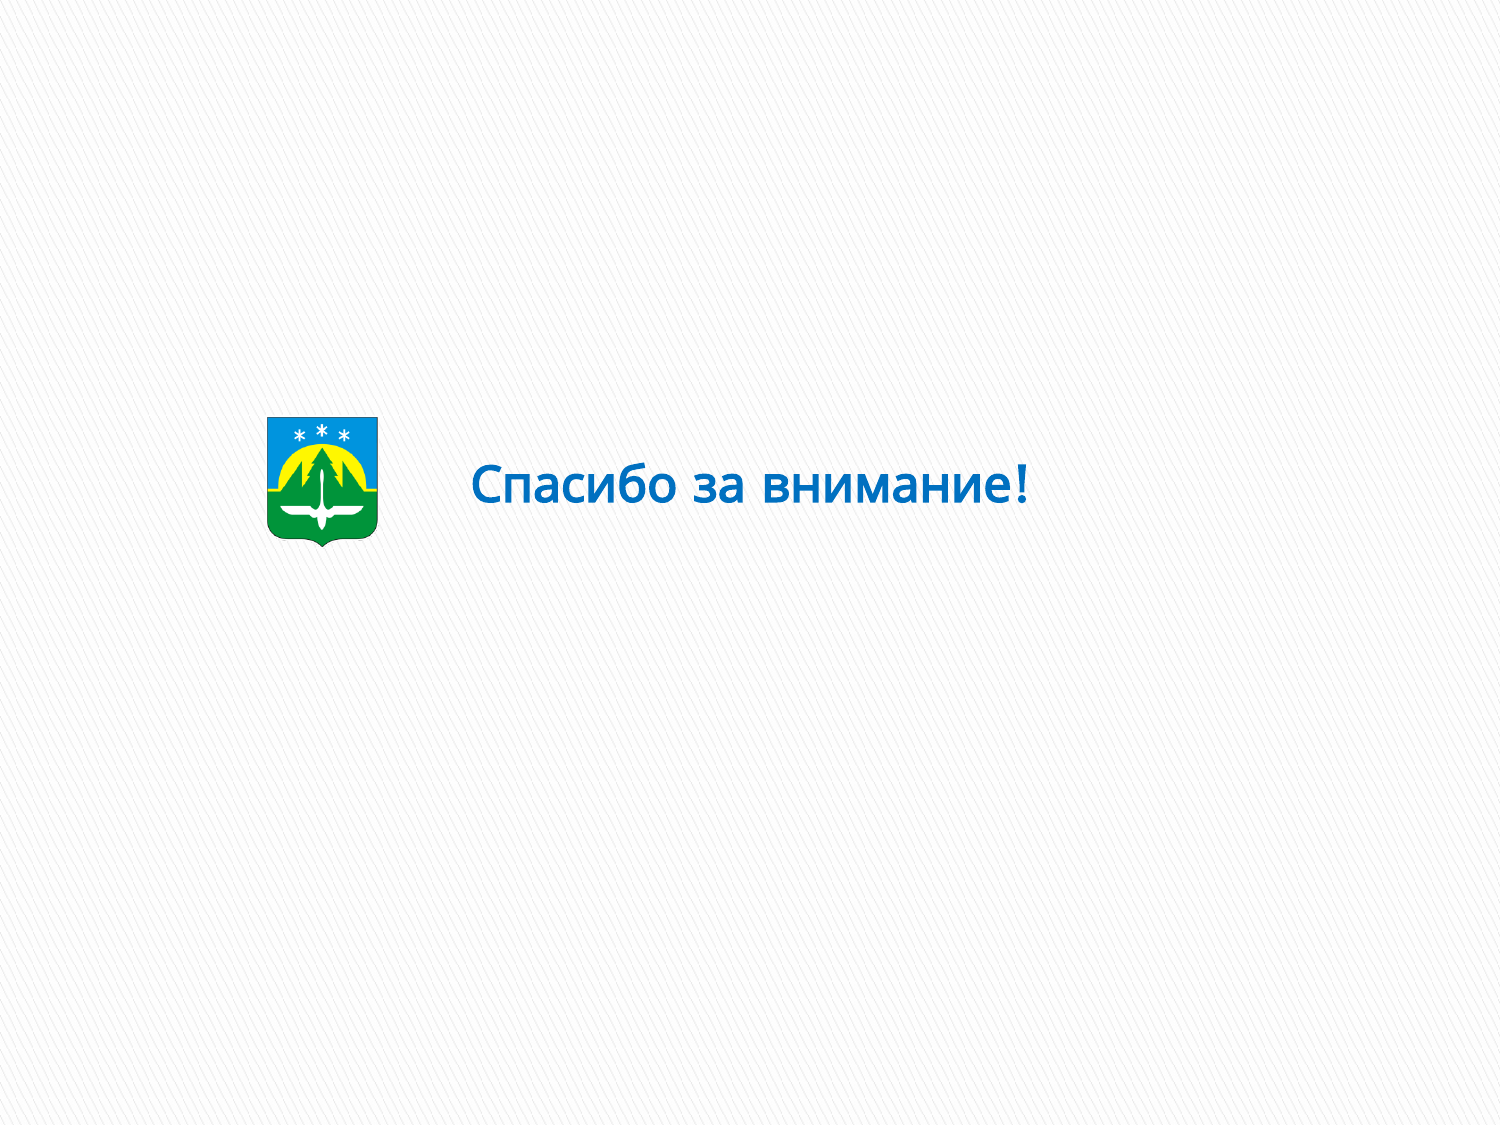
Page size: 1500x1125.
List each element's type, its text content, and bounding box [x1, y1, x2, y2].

text_box Спасибо за внимание! [455, 444, 1047, 520]
picture [265, 415, 379, 550]
